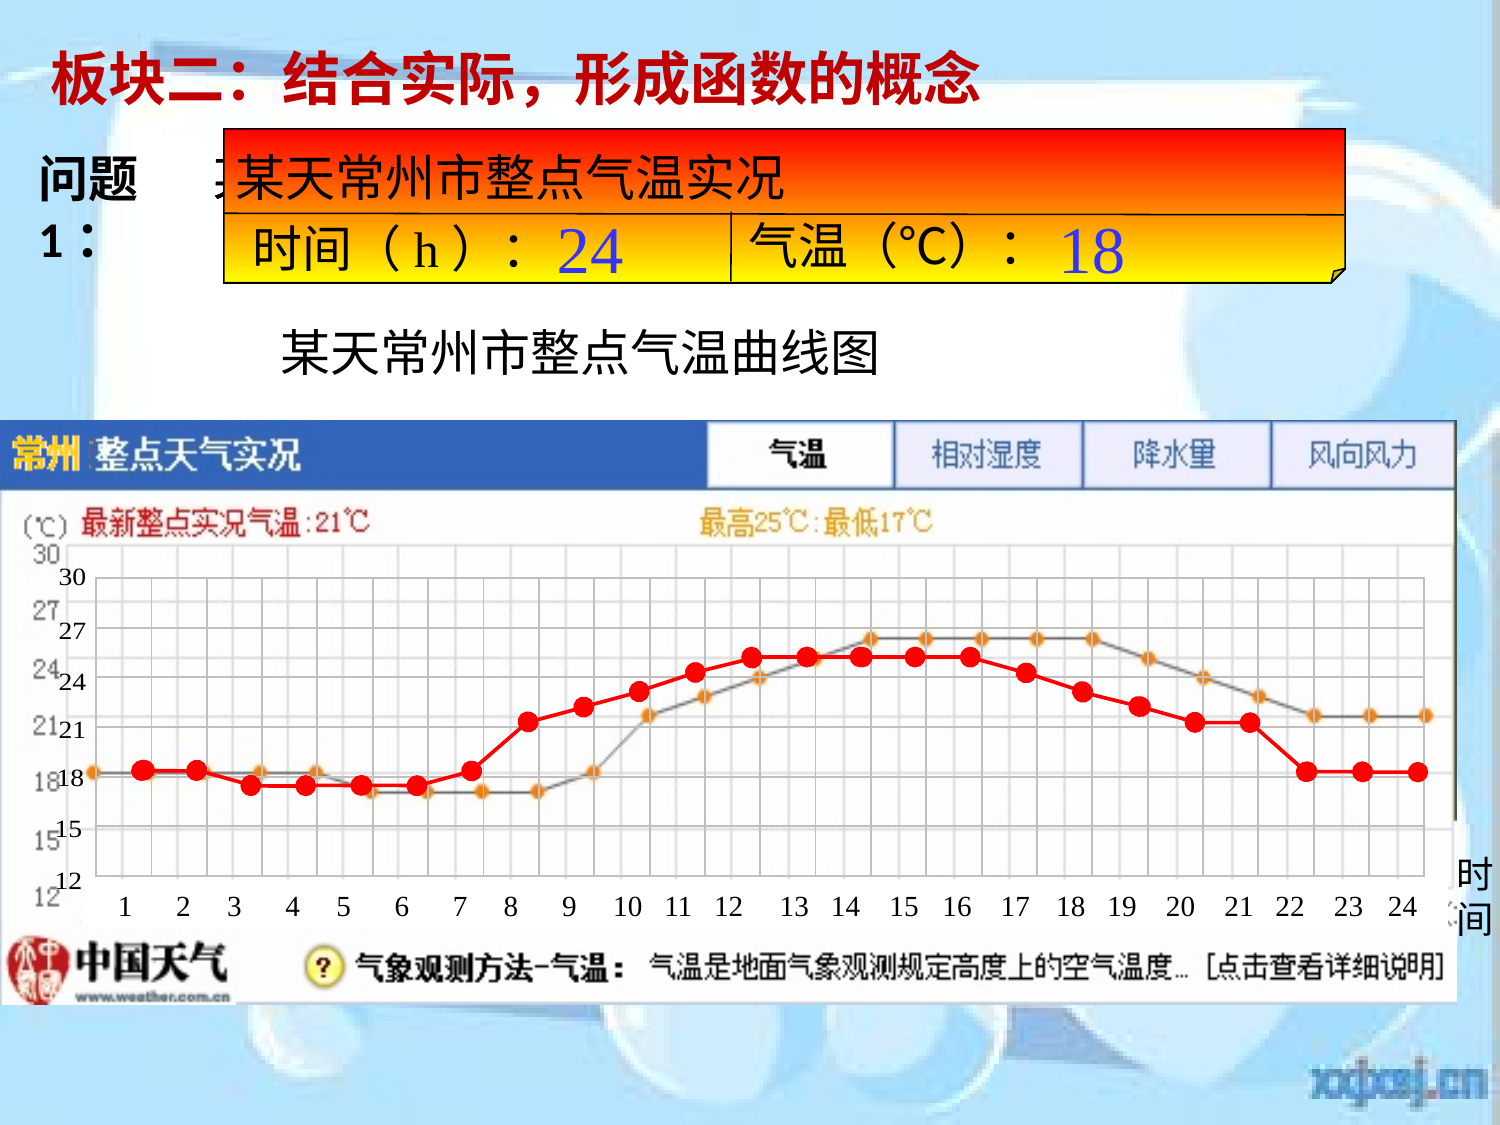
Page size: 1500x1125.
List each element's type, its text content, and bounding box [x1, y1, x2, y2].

picture [0, 949, 1500, 1125]
text_box 时间 [1460, 843, 1500, 949]
picture [0, 432, 89, 475]
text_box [0, 420, 1457, 1005]
text_box 板块二：结合实际，形成函数的概念 [35, 35, 1137, 120]
picture [0, 0, 1500, 843]
text_box 问题1： [23, 140, 156, 276]
text_box 某天常州市整点气温曲线图 [265, 314, 1270, 389]
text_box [163, 128, 1463, 296]
